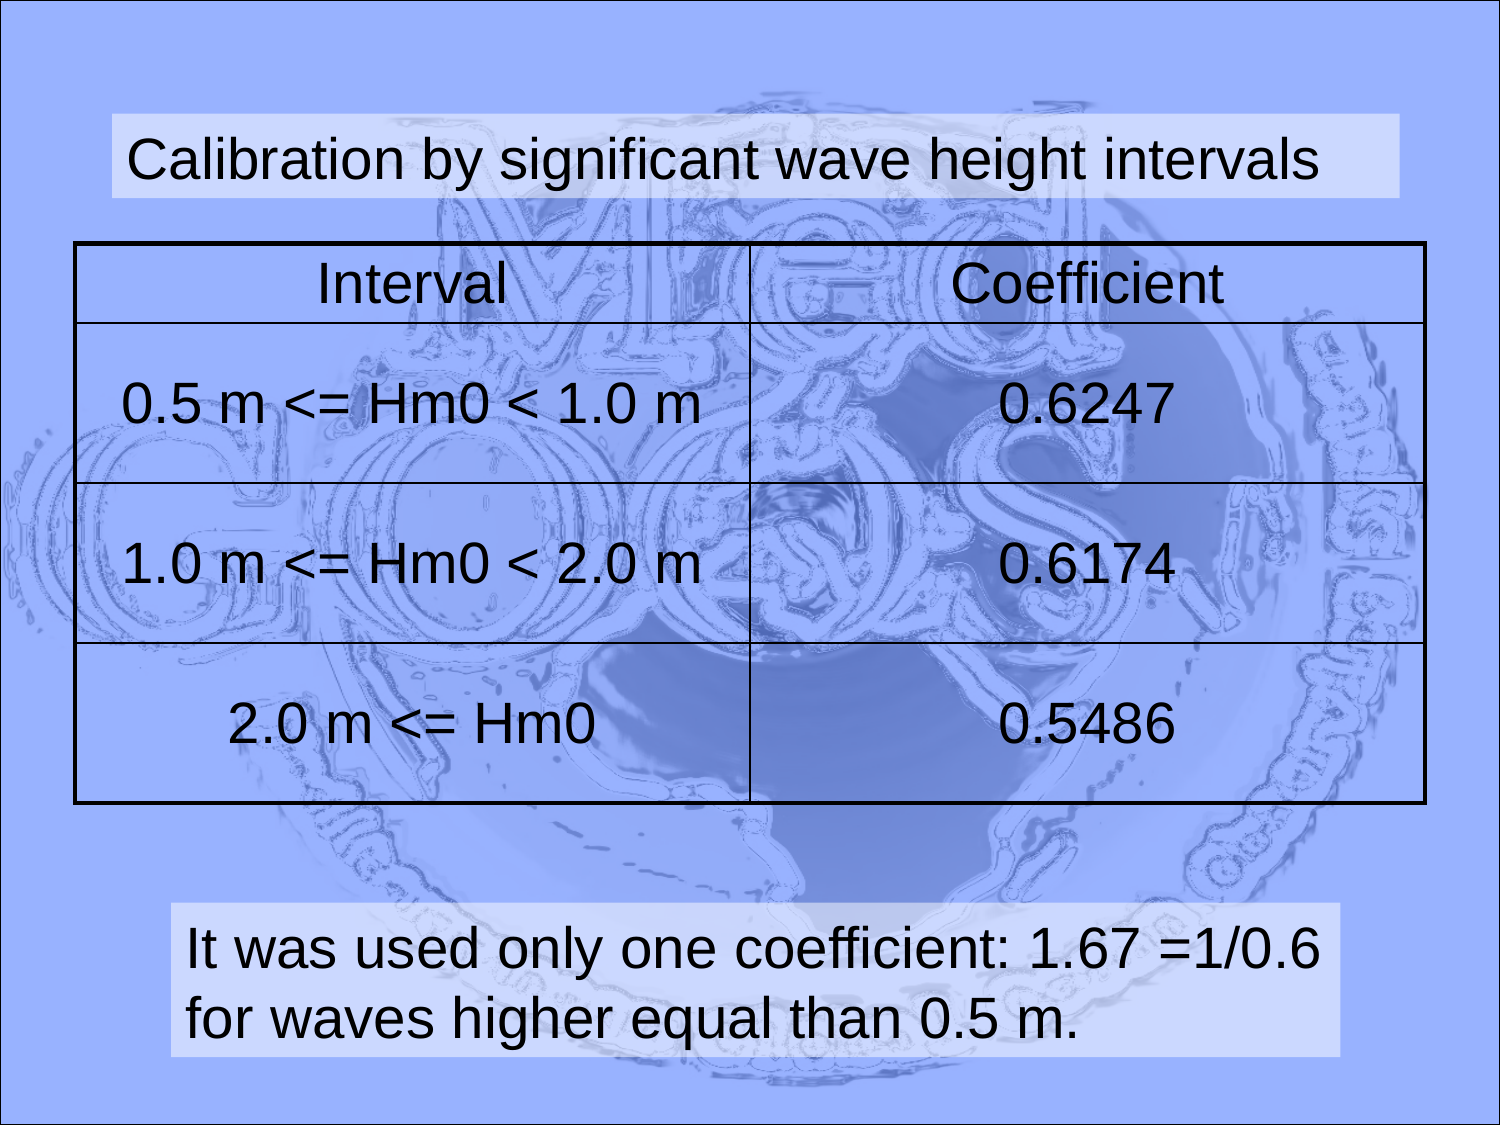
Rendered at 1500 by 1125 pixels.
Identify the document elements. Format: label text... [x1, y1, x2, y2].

table_cell 0.6247 [751, 324, 1423, 482]
table_header Interval [77, 246, 749, 322]
table_cell 1.0 m <= Hm0 < 2.0 m [77, 484, 749, 642]
table_cell 0.5486 [751, 644, 1423, 801]
text_box Calibration by significant wave height intervals [112, 113, 1400, 199]
text_box [0, 0, 1500, 1125]
table_cell 0.6174 [751, 484, 1423, 642]
text_box It was used only one coefficient: 1.67 =1/0.6 for waves higher equal than 0.5 m. [171, 902, 1341, 1058]
table_cell 0.5 m <= Hm0 < 1.0 m [77, 324, 749, 482]
table_cell 2.0 m <= Hm0 [77, 644, 749, 801]
table_header Coefficient [751, 246, 1423, 322]
